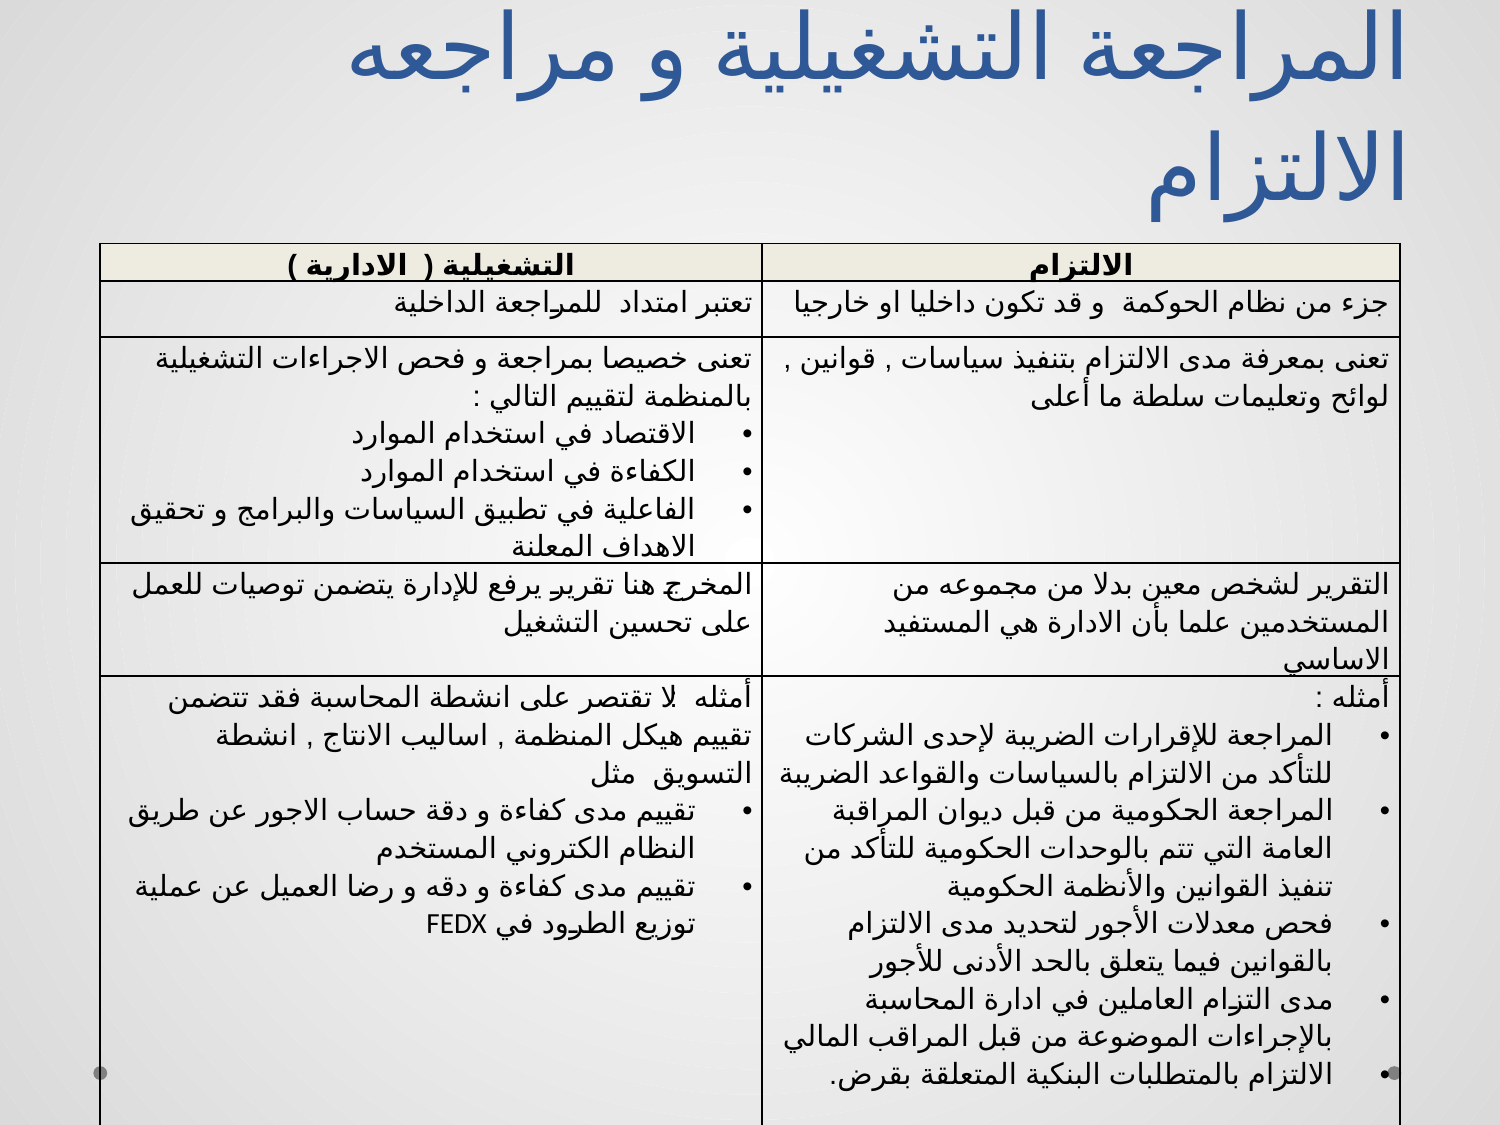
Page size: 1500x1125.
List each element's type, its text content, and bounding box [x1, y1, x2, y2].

table_cell التقرير لشخص معين بدلا من مجموعه من المستخدمين علما بأن الادارة هي المستفيد الاساسي [763, 564, 1399, 675]
table_cell المخرج هنا تقرير يرفع للإدارة يتضمن توصيات للعمل على تحسين التشغيل [101, 564, 761, 675]
table_cell تعتبر امتداد للمراجعة الداخلية [101, 282, 761, 336]
table_cell تعنى خصيصا بمراجعة و فحص الاجراءات التشغيلية بالمنظمة لتقييم التالي : الاقتصاد في استخدام الموارد الكفاءة في استخدام الموارد الفاعلية في تطبيق السياسات والبرامج و تحقيق الاهداف المعلنة [101, 338, 761, 562]
table_cell تعنى بمعرفة مدى الالتزام بتنفيذ سياسات , قوانين , لوائح وتعليمات سلطة ما أعلى [763, 338, 1399, 562]
table_cell أمثله : المراجعة للإقرارات الضريبة لإحدى الشركات للتأكد من الالتزام بالسياسات والقواعد الضريبة المراجعة الحكومية من قبل ديوان المراقبة العامة التي تتم بالوحدات الحكومية للتأكد من تنفيذ القوانين والأنظمة الحكومية فحص معدلات الأجور لتحديد مدى الالتزام بالقوانين فيما يتعلق بالحد الأدنى للأجور مدى التزام العاملين في ادارة المحاسبة بالإجراءات الموضوعة من قبل المراقب المالي الالتزام بالمتطلبات البنكية المتعلقة بقرض. [763, 677, 1399, 1125]
title المراجعة التشغيلية و مراجعه الالتزام [76, 101, 1427, 226]
table_cell جزء من نظام الحوكمة و قد تكون داخليا او خارجيا [763, 282, 1399, 336]
table_header الالتزام [763, 244, 1399, 280]
table_cell أمثله: لا تقتصر على انشطة المحاسبة فقد تتضمن تقييم هيكل المنظمة , اساليب الانتاج , انشطة التسويق مثل تقييم مدى كفاءة و دقة حساب الاجور عن طريق النظام الكتروني المستخدم تقييم مدى كفاءة و دقه و رضا العميل عن عملية توزيع الطرود في FEDX [101, 677, 761, 1125]
table_header التشغيلية ( الادارية ) [101, 244, 761, 280]
